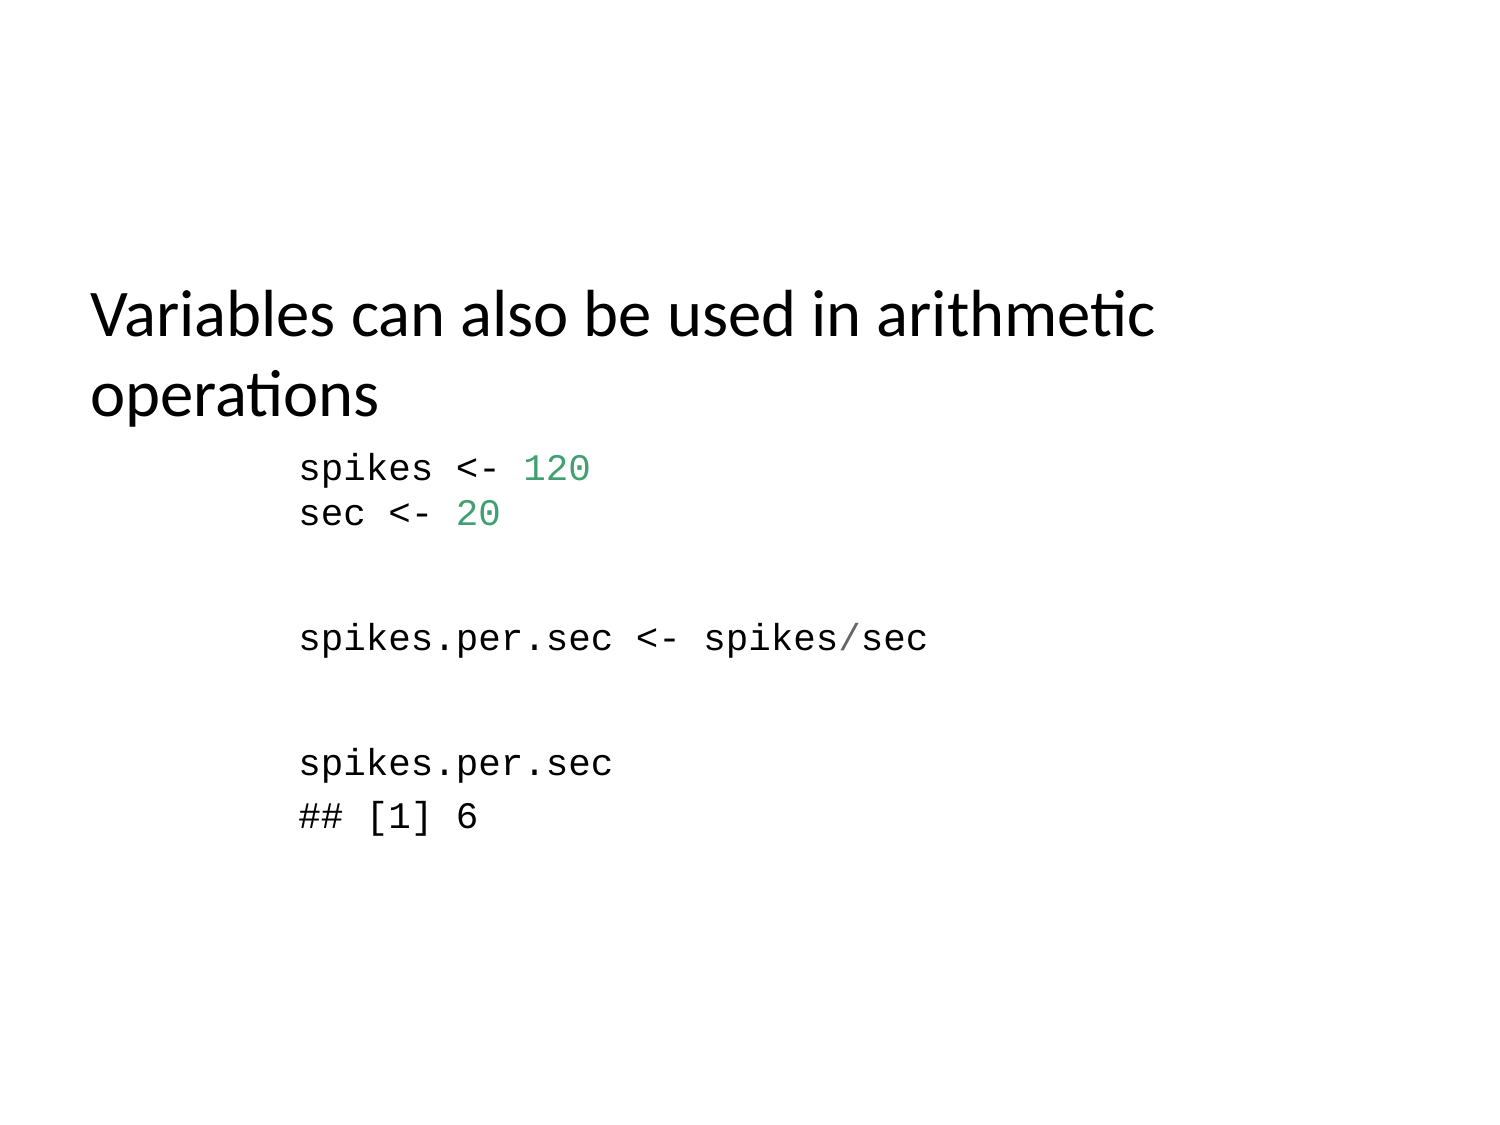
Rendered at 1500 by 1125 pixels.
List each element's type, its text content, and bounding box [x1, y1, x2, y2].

list Variables can also be used in arithmetic operations spikes <- 120 sec <- 20 spikes.per.sec <- spikes/sec spikes.per.sec ## [1] 6 [75, 262, 1425, 1005]
